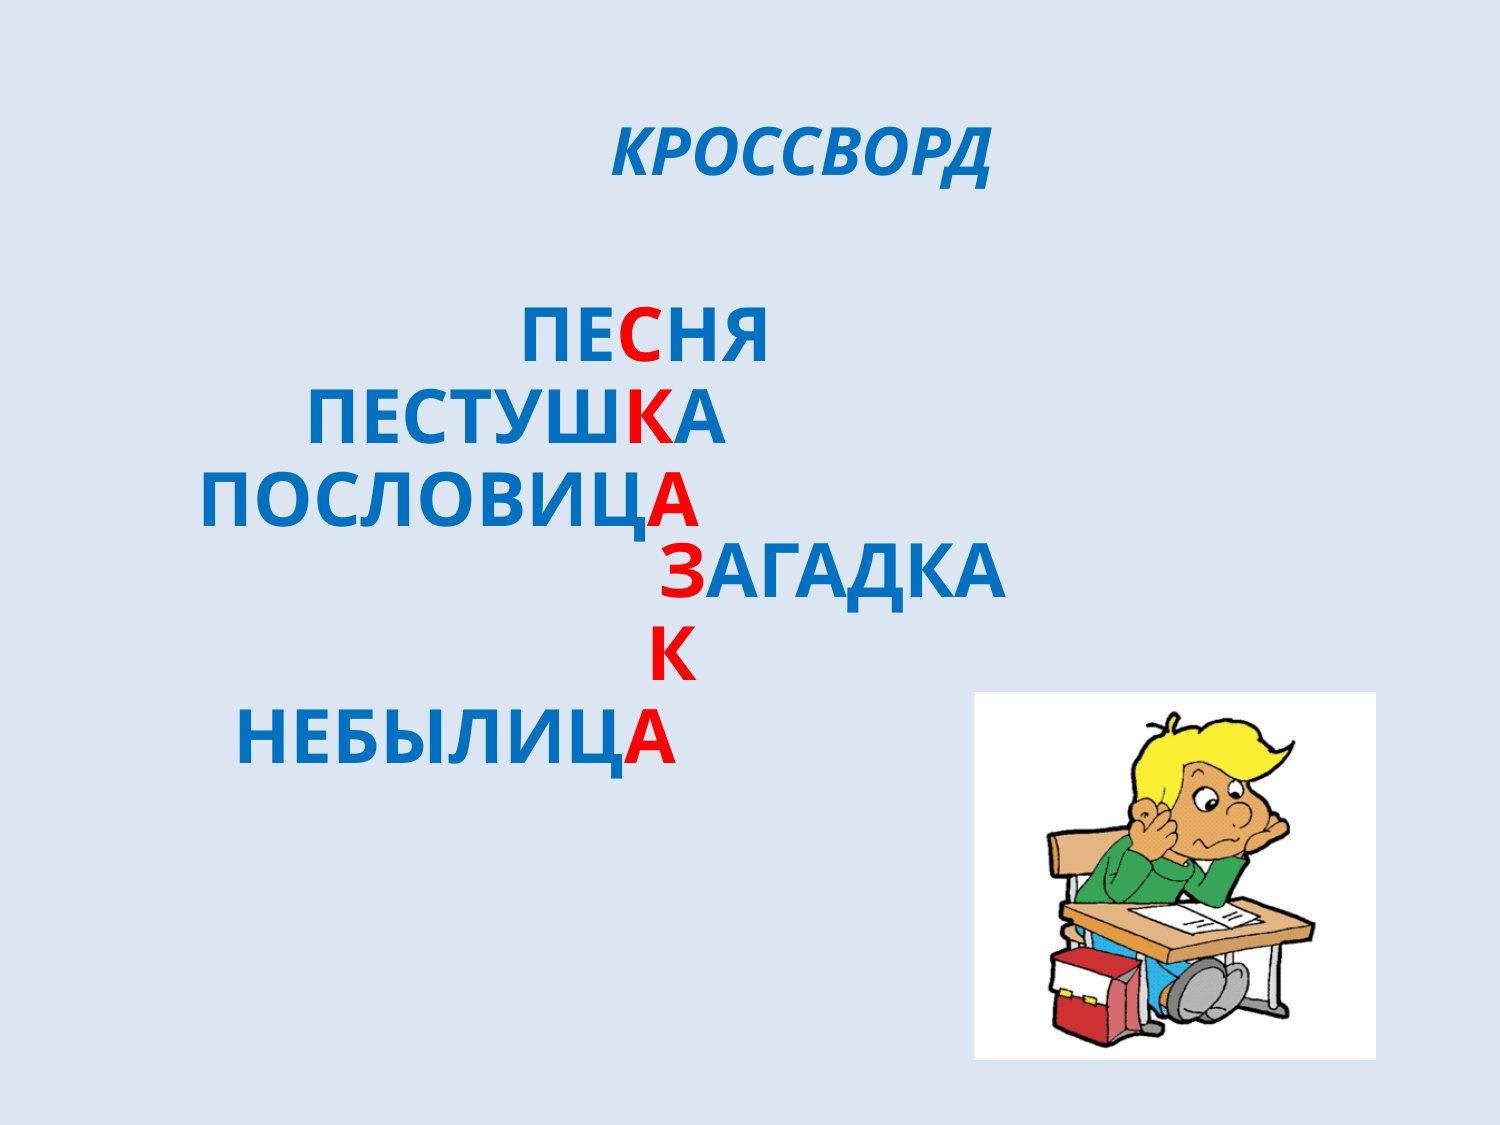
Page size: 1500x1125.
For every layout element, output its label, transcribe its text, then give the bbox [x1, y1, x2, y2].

text_box КРОССВОРД [265, 101, 1341, 197]
text_box ПЕСТУШКА [289, 361, 999, 467]
text_box К [631, 597, 739, 680]
text_box ПОСЛОВИЦА [183, 444, 987, 549]
picture [974, 692, 1377, 1060]
text_box НЕБЫЛИЦА [218, 680, 1034, 786]
text_box ПЕСНЯ [442, 278, 1306, 384]
text_box ЗАГАДКА [643, 515, 1081, 621]
